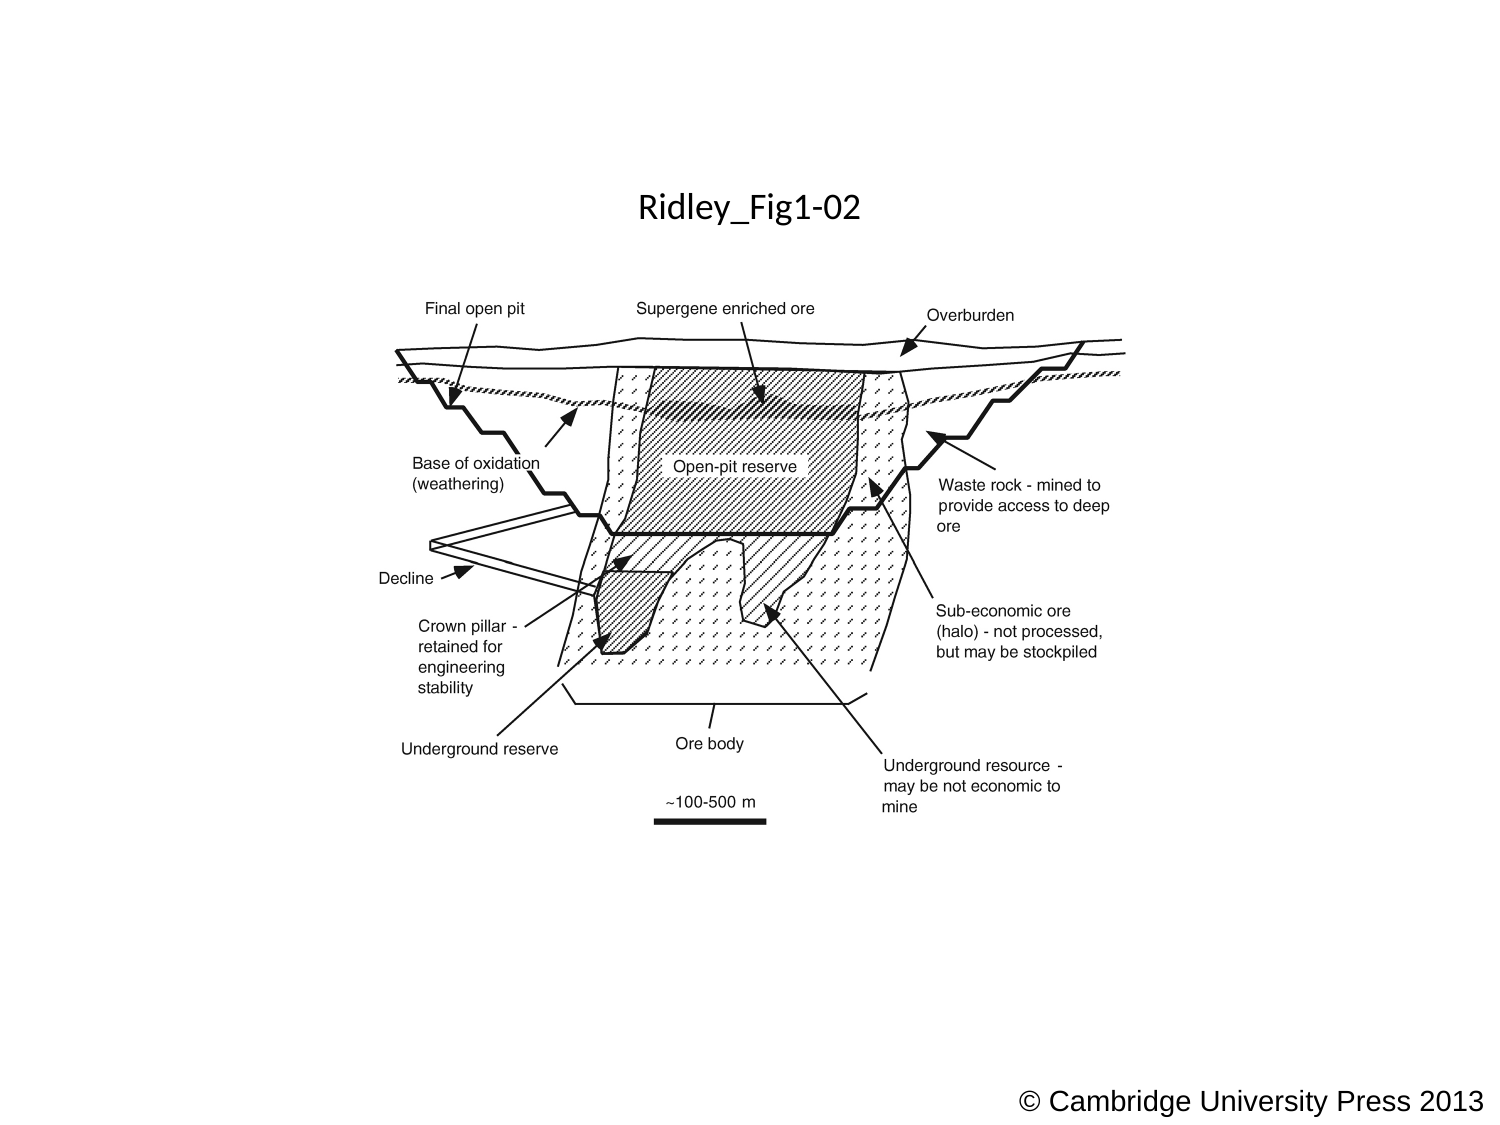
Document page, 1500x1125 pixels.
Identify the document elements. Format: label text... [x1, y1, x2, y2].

text_box © Cambridge University Press 2013 [915, 1074, 1500, 1125]
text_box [371, 174, 1128, 830]
